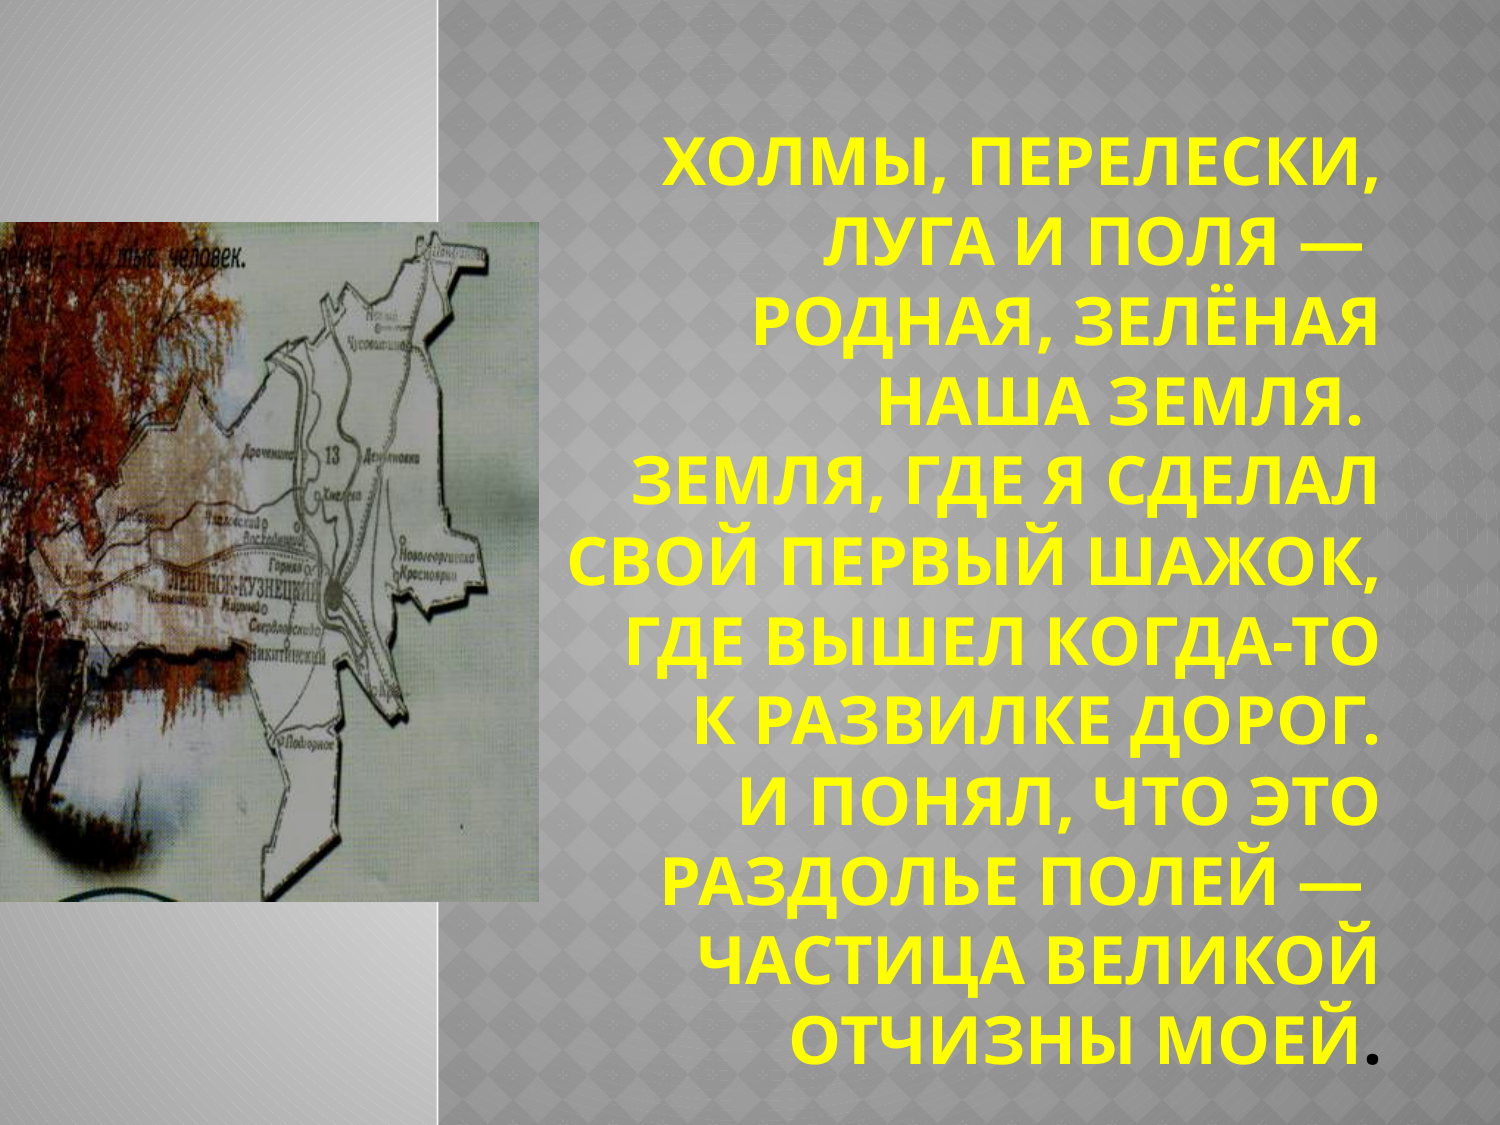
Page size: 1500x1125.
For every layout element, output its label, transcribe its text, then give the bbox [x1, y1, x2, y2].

title Холмы, перелески, Луга и поля — Родная, зелёная Наша земля. Земля, где я сделал Свой первый шажок, Где вышел когда-то К развилке дорог. И понял, что это Раздолье полей — Частица великой Отчизны моей. [552, 87, 1390, 1079]
picture [0, 222, 540, 902]
